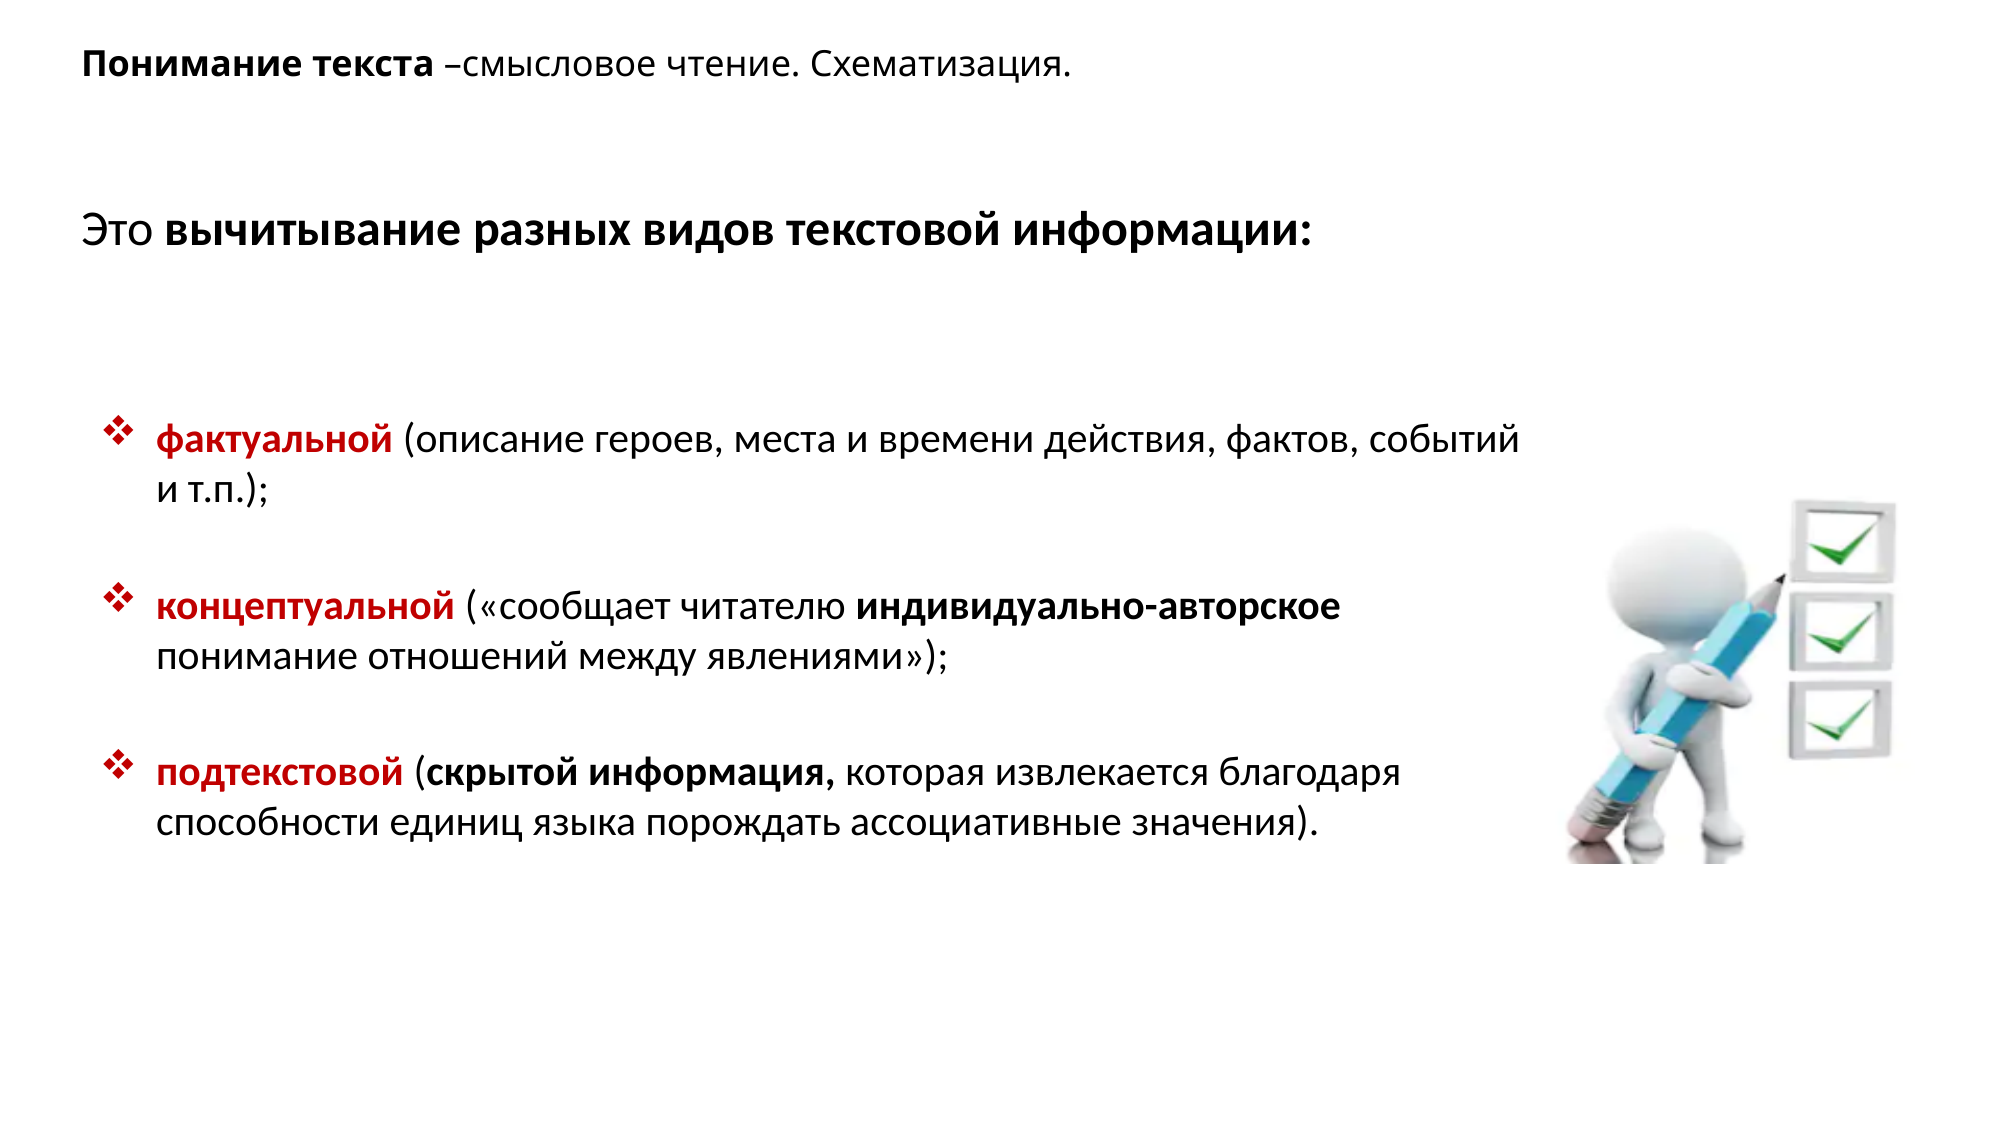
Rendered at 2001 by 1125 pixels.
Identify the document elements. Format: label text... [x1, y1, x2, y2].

picture [1554, 491, 1915, 864]
list Это вычитывание разных видов текстовой информации: [65, 113, 1934, 1001]
title Понимание текста –смысловое чтение. Схематизация. [65, 37, 1934, 113]
text_box фактуальной (описание героев, места и времени действия, фактов, событий и т.п.); концептуальной («сообщает читателю индивидуально-авторское понимание отношений между явлениями»); подтекстовой (скрытой информация, которая извлекается благодаря способности единиц языка порождать ассоциативные значения). [85, 403, 1555, 1001]
